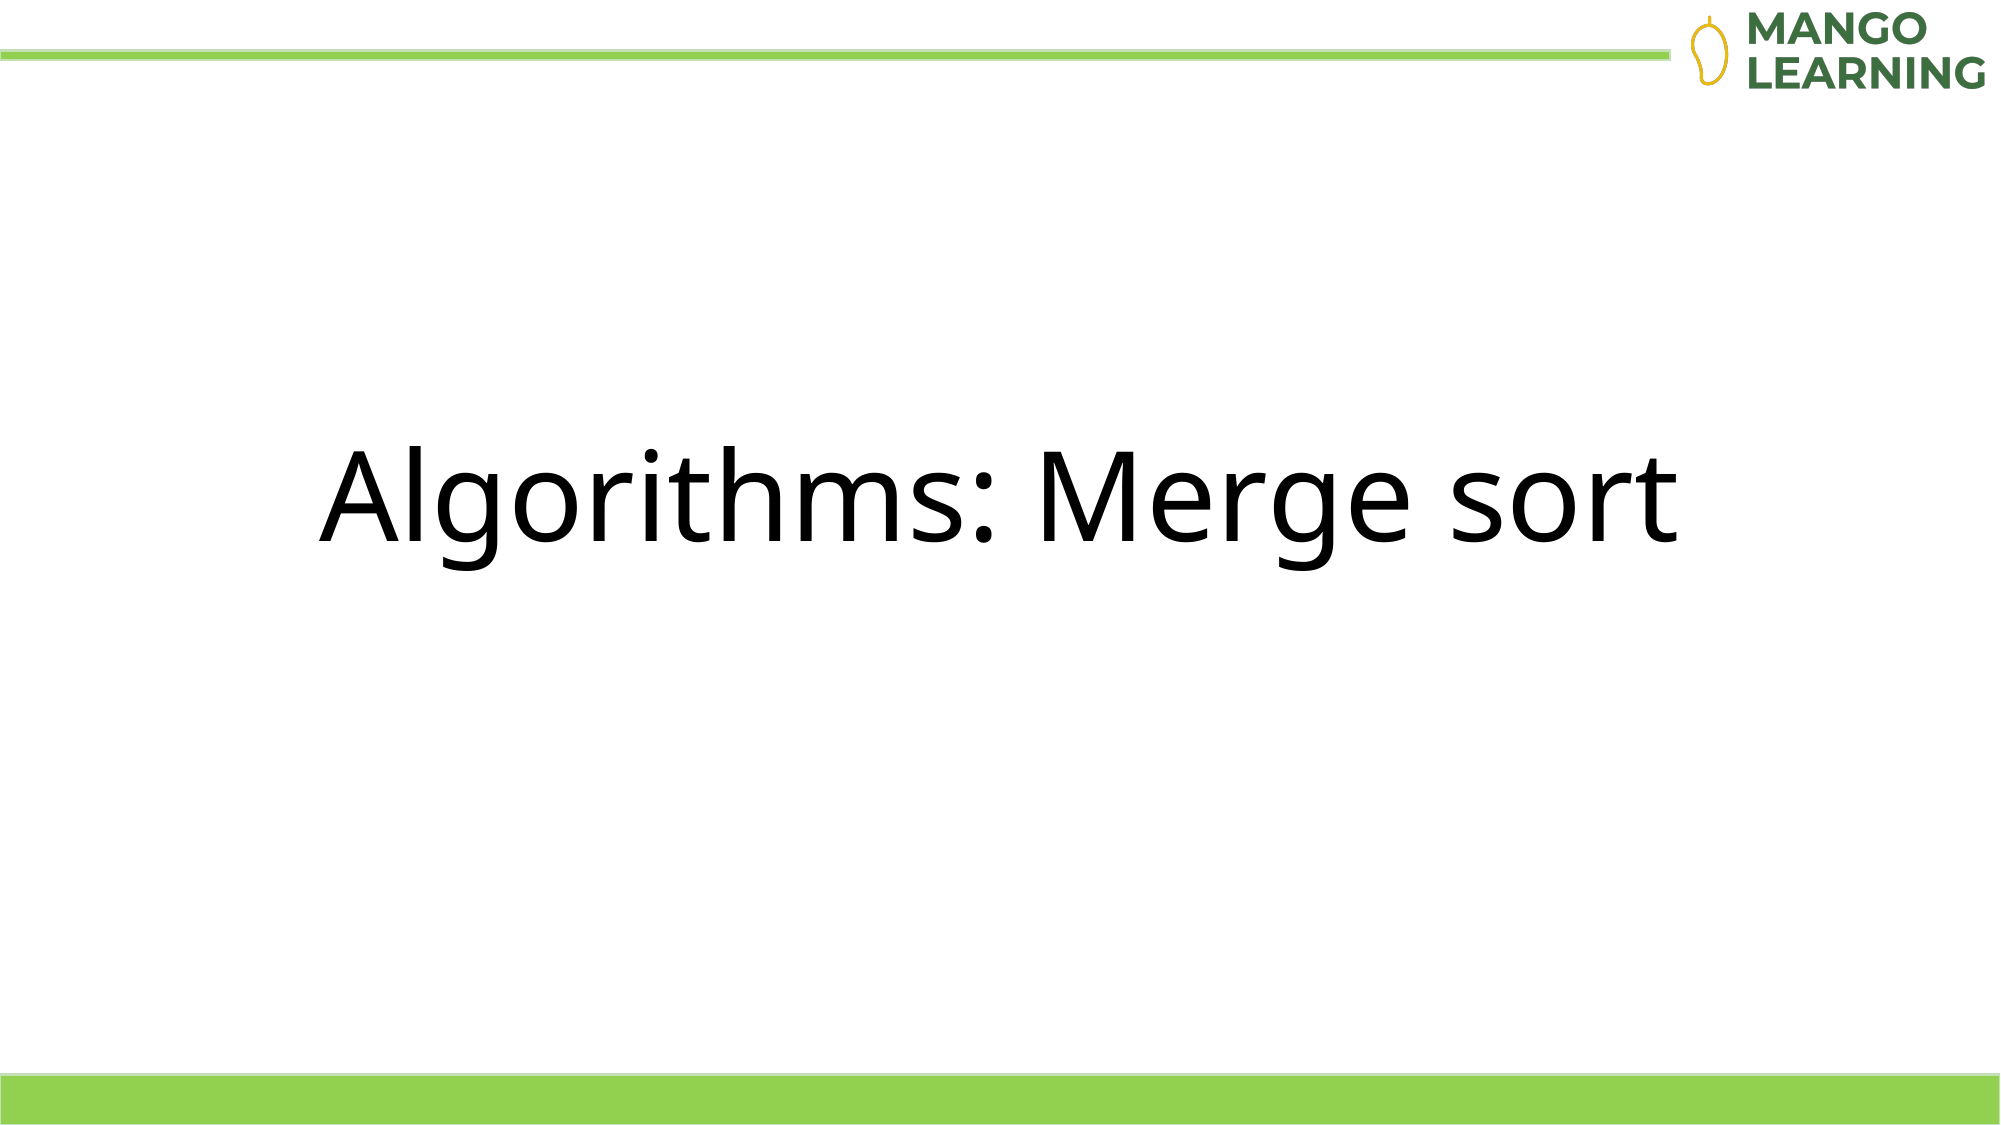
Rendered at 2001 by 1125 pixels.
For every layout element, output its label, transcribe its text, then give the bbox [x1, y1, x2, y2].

picture [1691, 12, 1985, 89]
title Algorithms: Merge sort [249, 184, 1750, 576]
